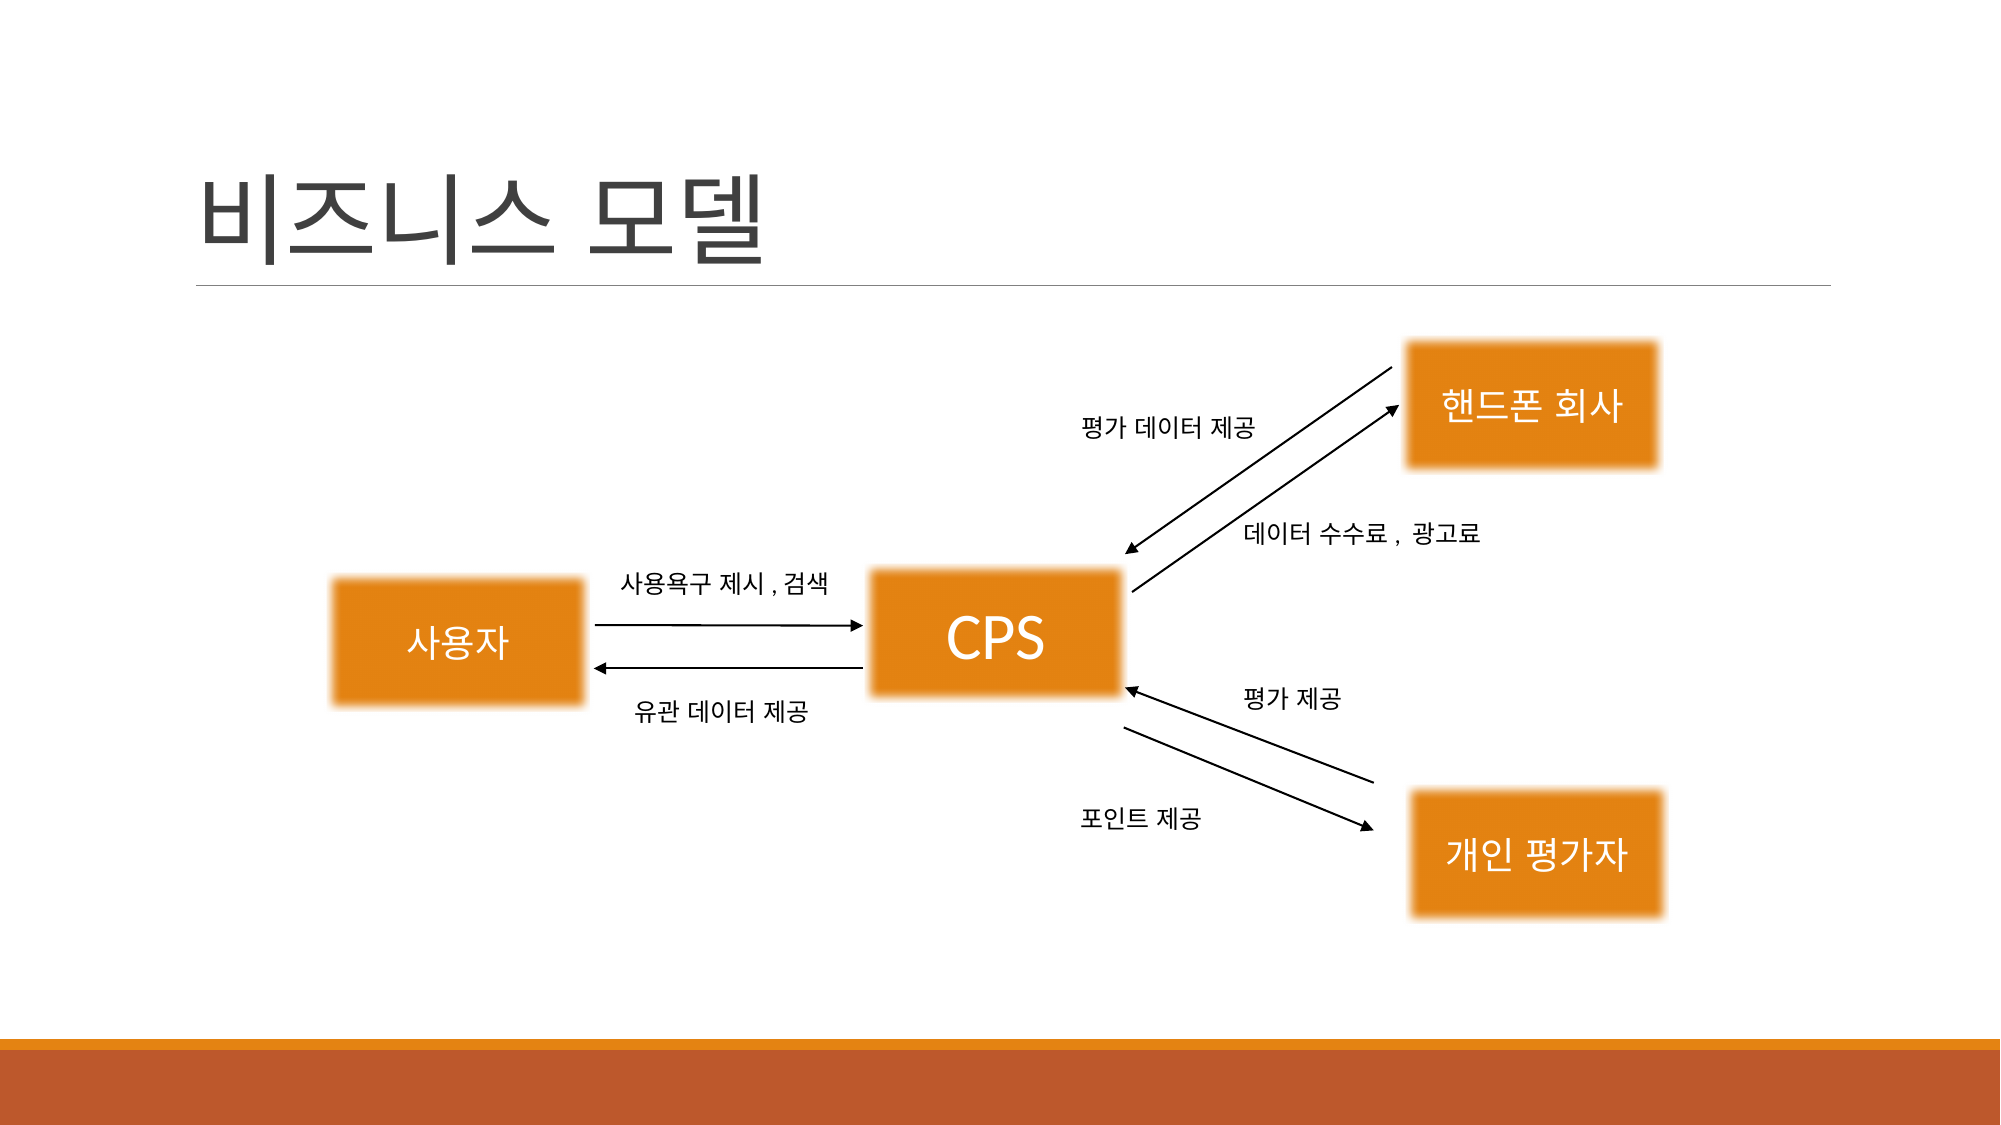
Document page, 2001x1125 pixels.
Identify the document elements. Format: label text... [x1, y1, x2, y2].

text_box 사용자 [340, 586, 576, 698]
title 비즈니스 모델 [180, 47, 1830, 285]
text_box 평가 데이터 제공 [1066, 404, 1121, 450]
text_box 개인 평가자 [1419, 798, 1655, 910]
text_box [1124, 366, 1393, 555]
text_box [1123, 787, 1375, 831]
text_box 포인트 제공 [1065, 796, 1299, 841]
text_box 핸드폰 회사 [1414, 349, 1650, 461]
text_box CPS [878, 577, 1114, 689]
text_box 유관 데이터 제공 [619, 688, 854, 734]
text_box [1131, 560, 1400, 593]
text_box 데이터 수수료, 광고료 [1409, 511, 1519, 556]
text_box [1124, 686, 1375, 784]
text_box 평가 제공 [1228, 676, 1463, 722]
text_box 사용욕구 제시,검색 [605, 561, 864, 607]
